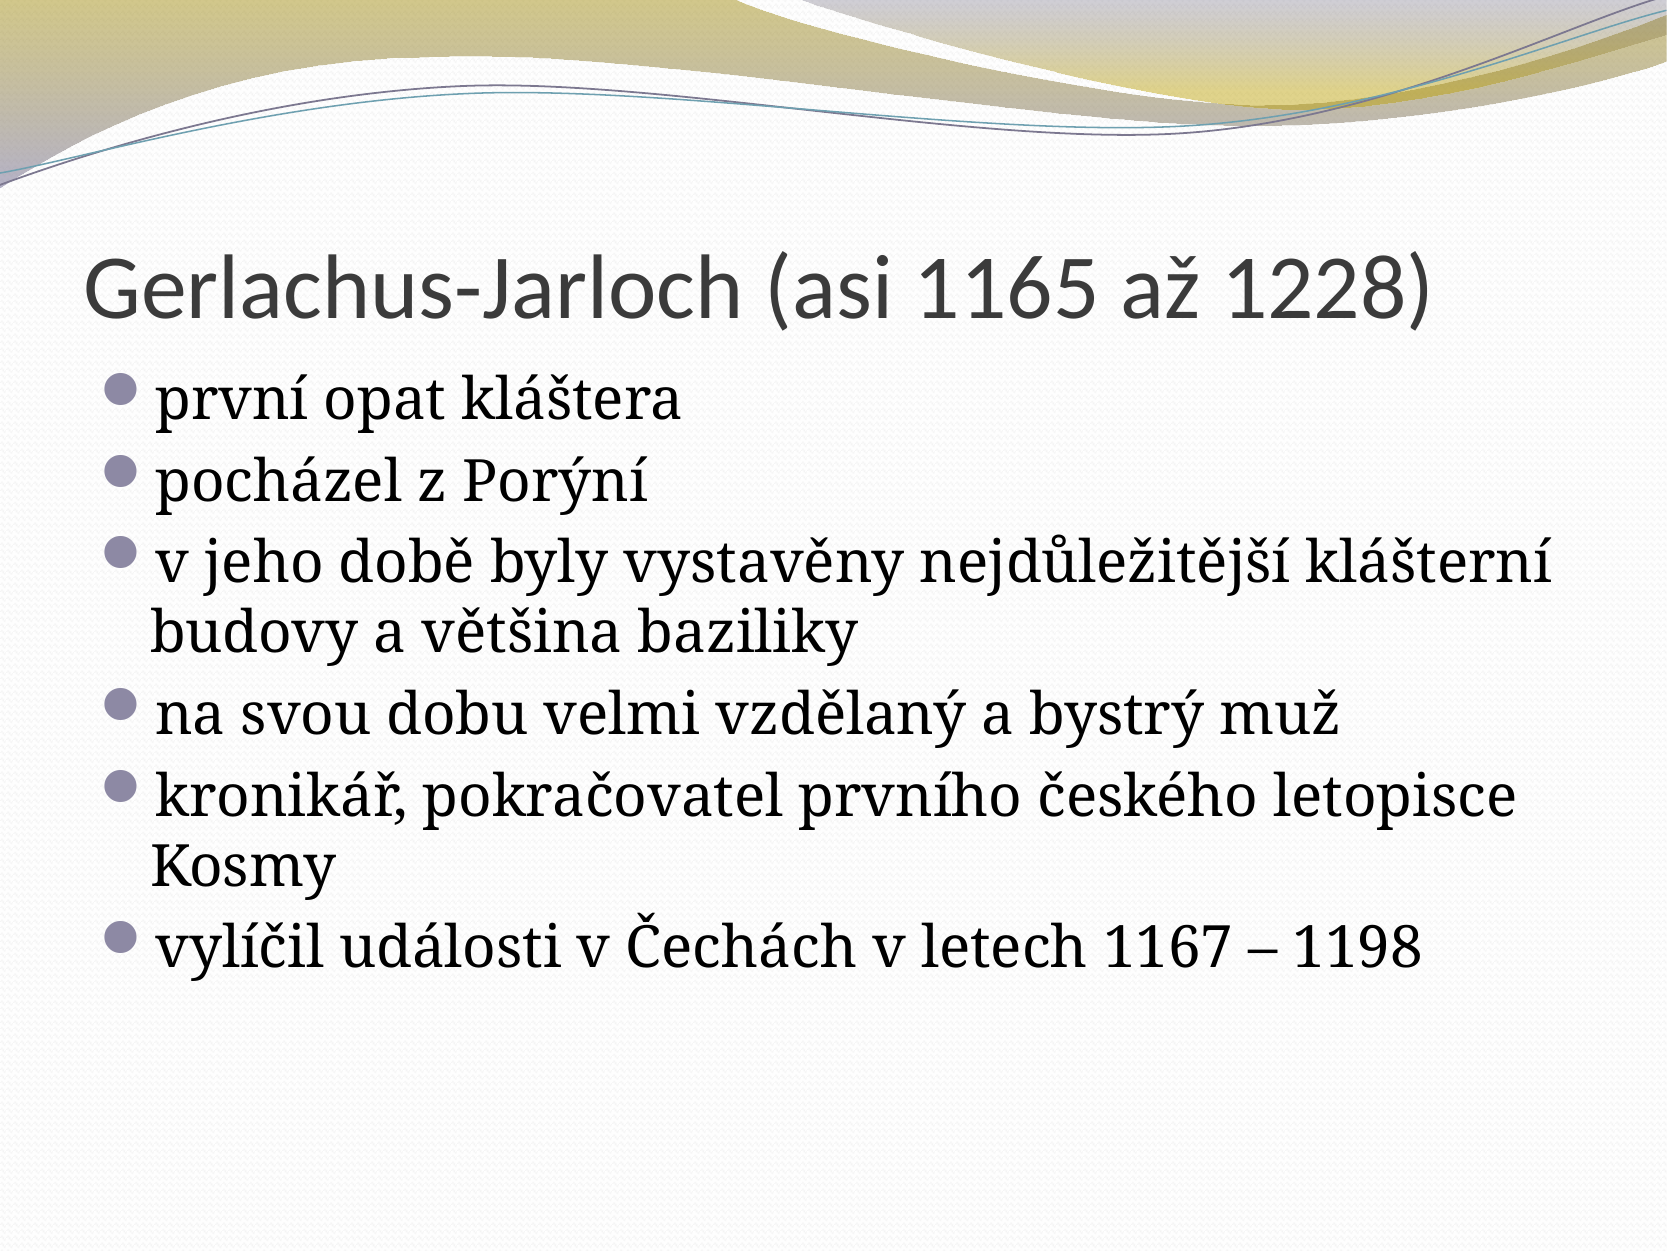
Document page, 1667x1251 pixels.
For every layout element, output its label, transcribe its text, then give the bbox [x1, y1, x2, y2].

list první opat kláštera pocházel z Porýní v jeho době byly vystavěny nejdůležitější klášterní budovy a většina baziliky na svou dobu velmi vzdělaný a bystrý muž kronikář, pokračovatel prvního českého letopisce Kosmy vylíčil události v Čechách v letech 1167 – 1198 [83, 352, 1584, 1153]
title Gerlachus-Jarloch (asi 1165 až 1228) [83, 128, 1584, 337]
